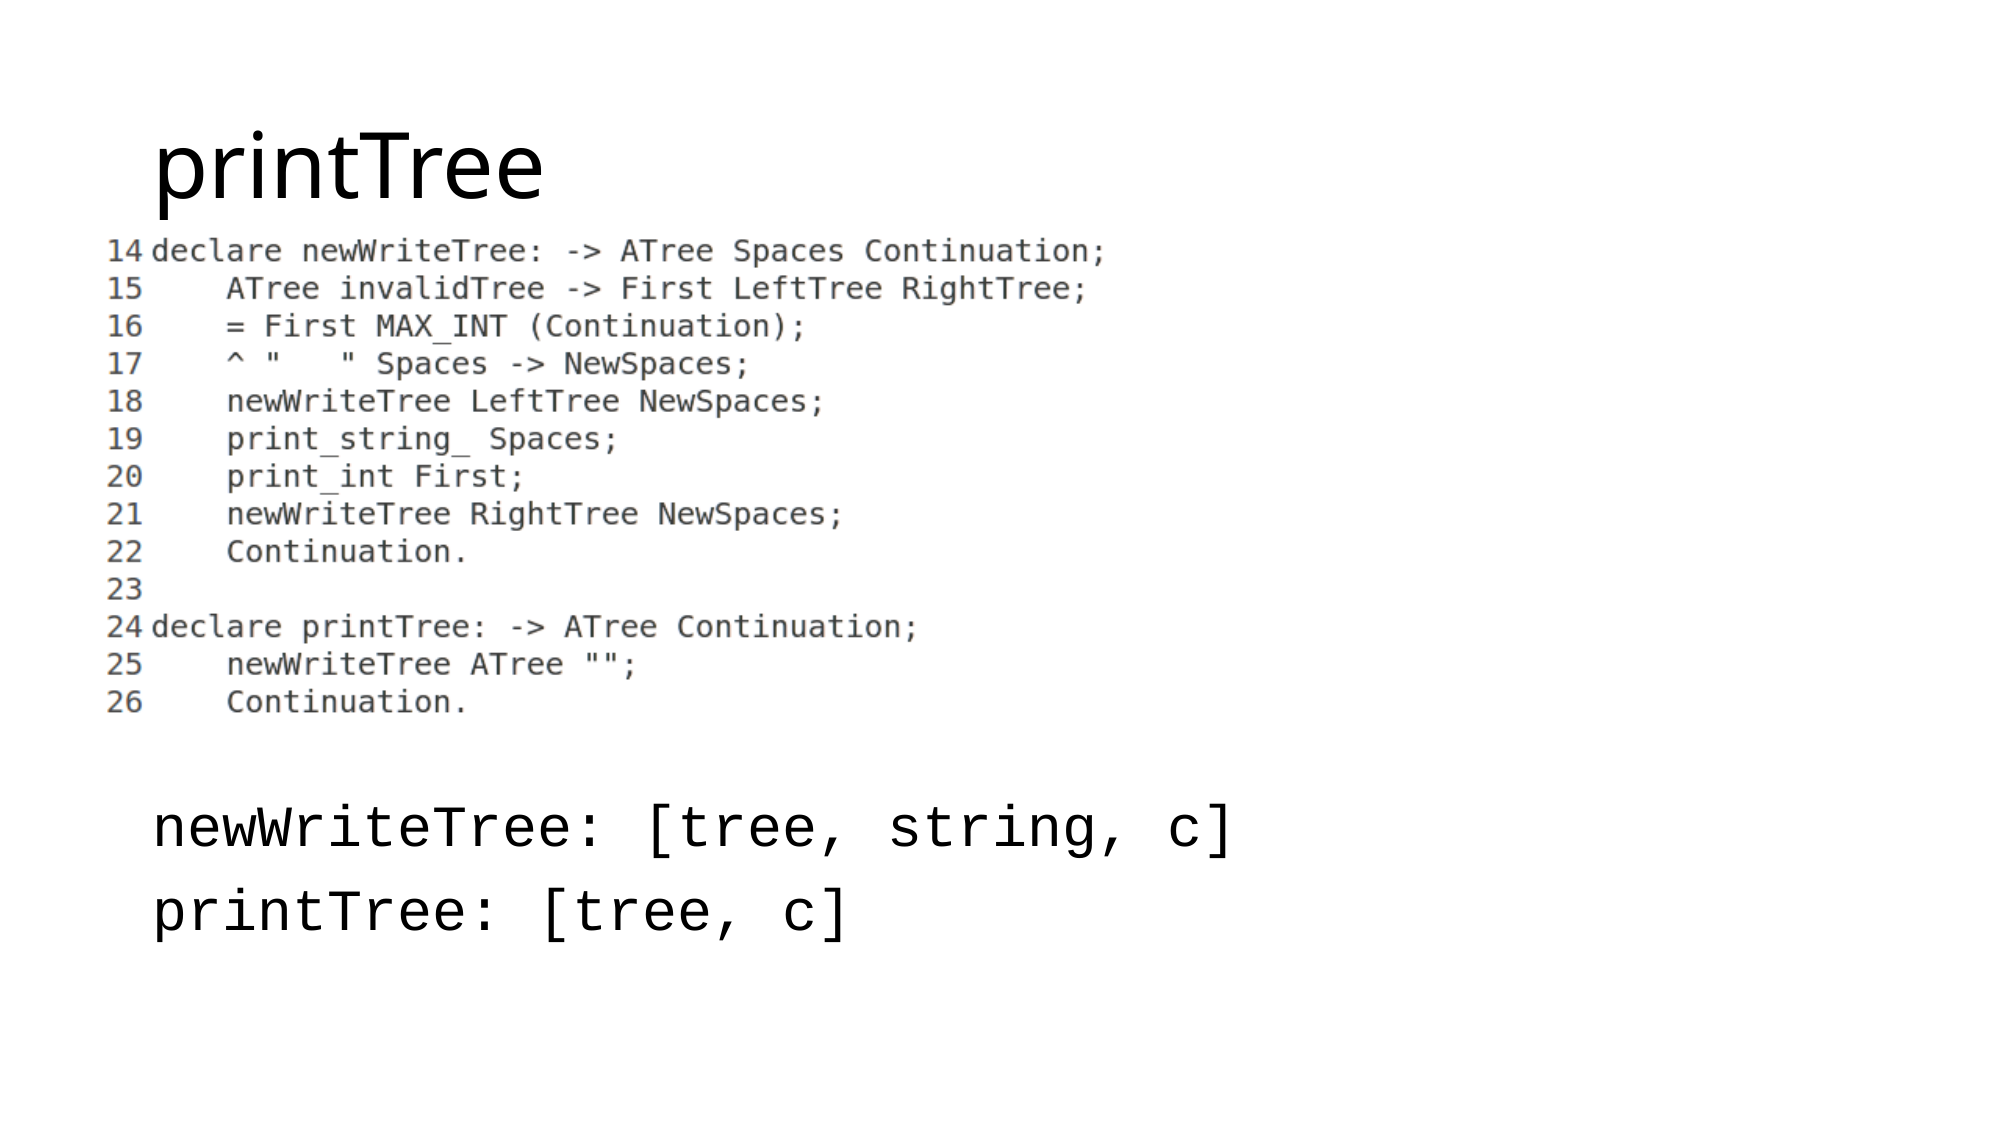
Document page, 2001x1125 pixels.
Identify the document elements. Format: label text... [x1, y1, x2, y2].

title printTree [137, 59, 1863, 278]
picture [92, 235, 1110, 722]
list newWriteTree: [tree, string, c] printTree: [tree, c] [137, 788, 1863, 1014]
